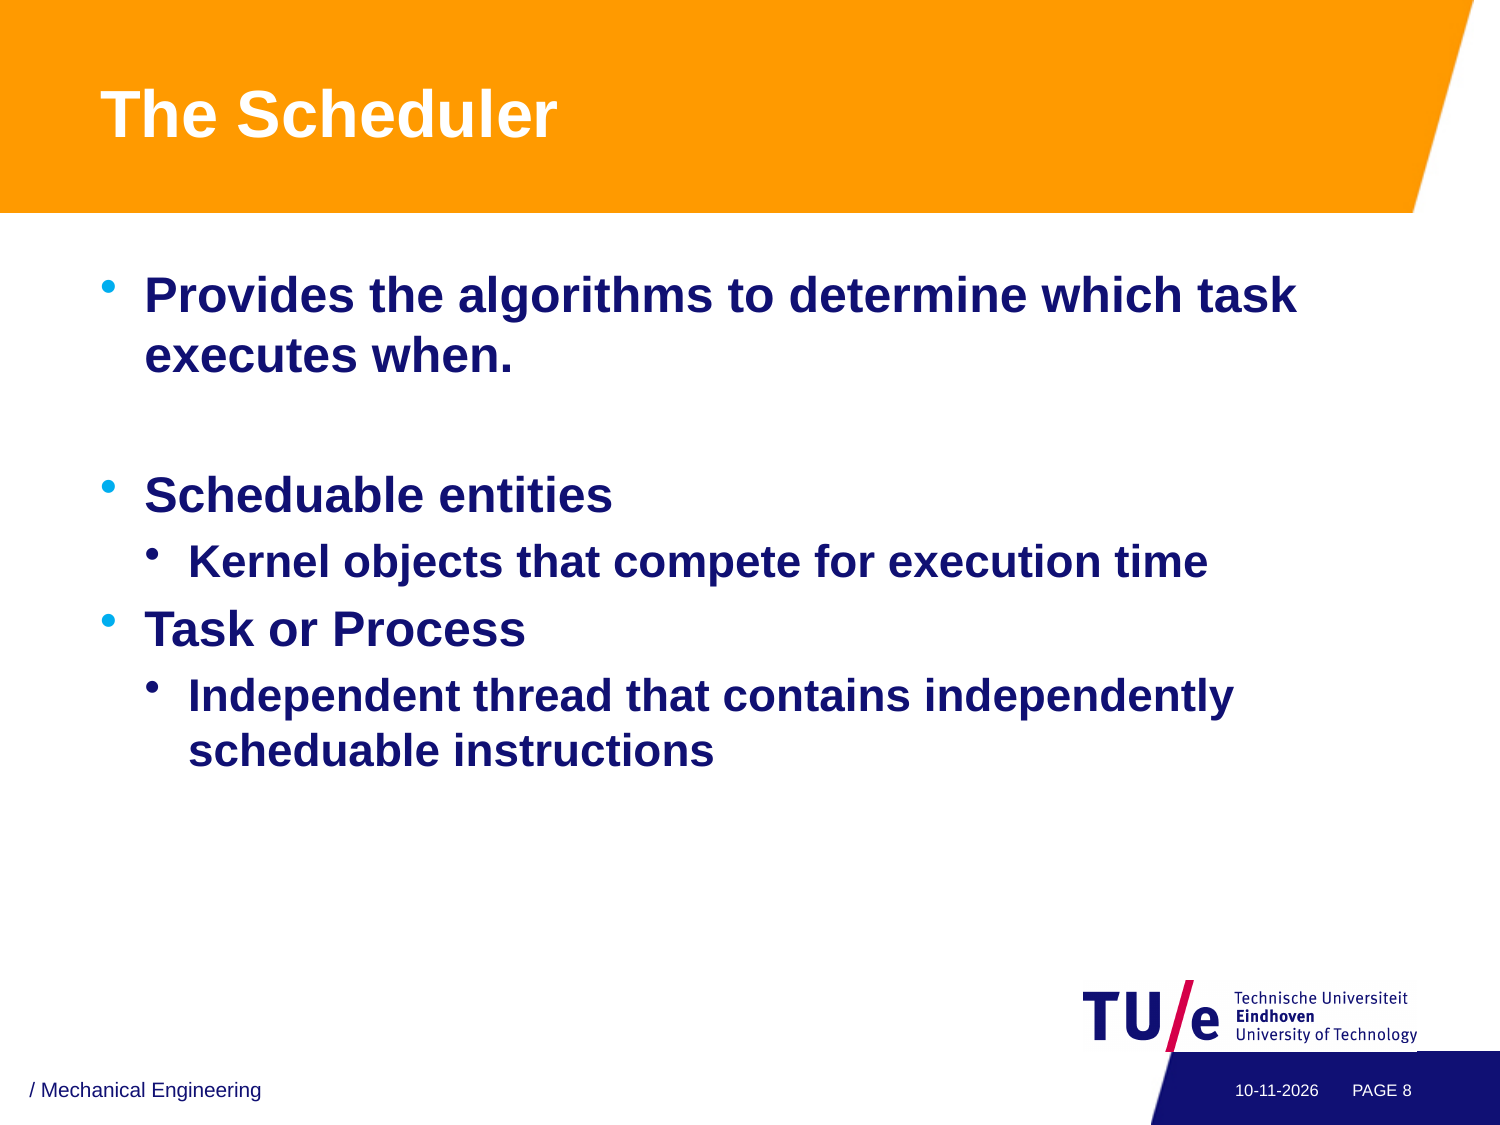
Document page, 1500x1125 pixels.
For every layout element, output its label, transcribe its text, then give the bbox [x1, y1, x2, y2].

slide_number PAGE 8 [1352, 1074, 1453, 1105]
picture [1083, 980, 1500, 1125]
picture [0, 0, 1474, 213]
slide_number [1234, 1074, 1342, 1105]
footer / Mechanical Engineering [29, 1074, 620, 1105]
title The Scheduler [100, 35, 1417, 187]
list Provides the algorithms to determine which task executes when. Scheduable entities Kernel objects that compete for execution time Task or Process Independent thread that contains independently scheduable instructions [100, 262, 1412, 942]
